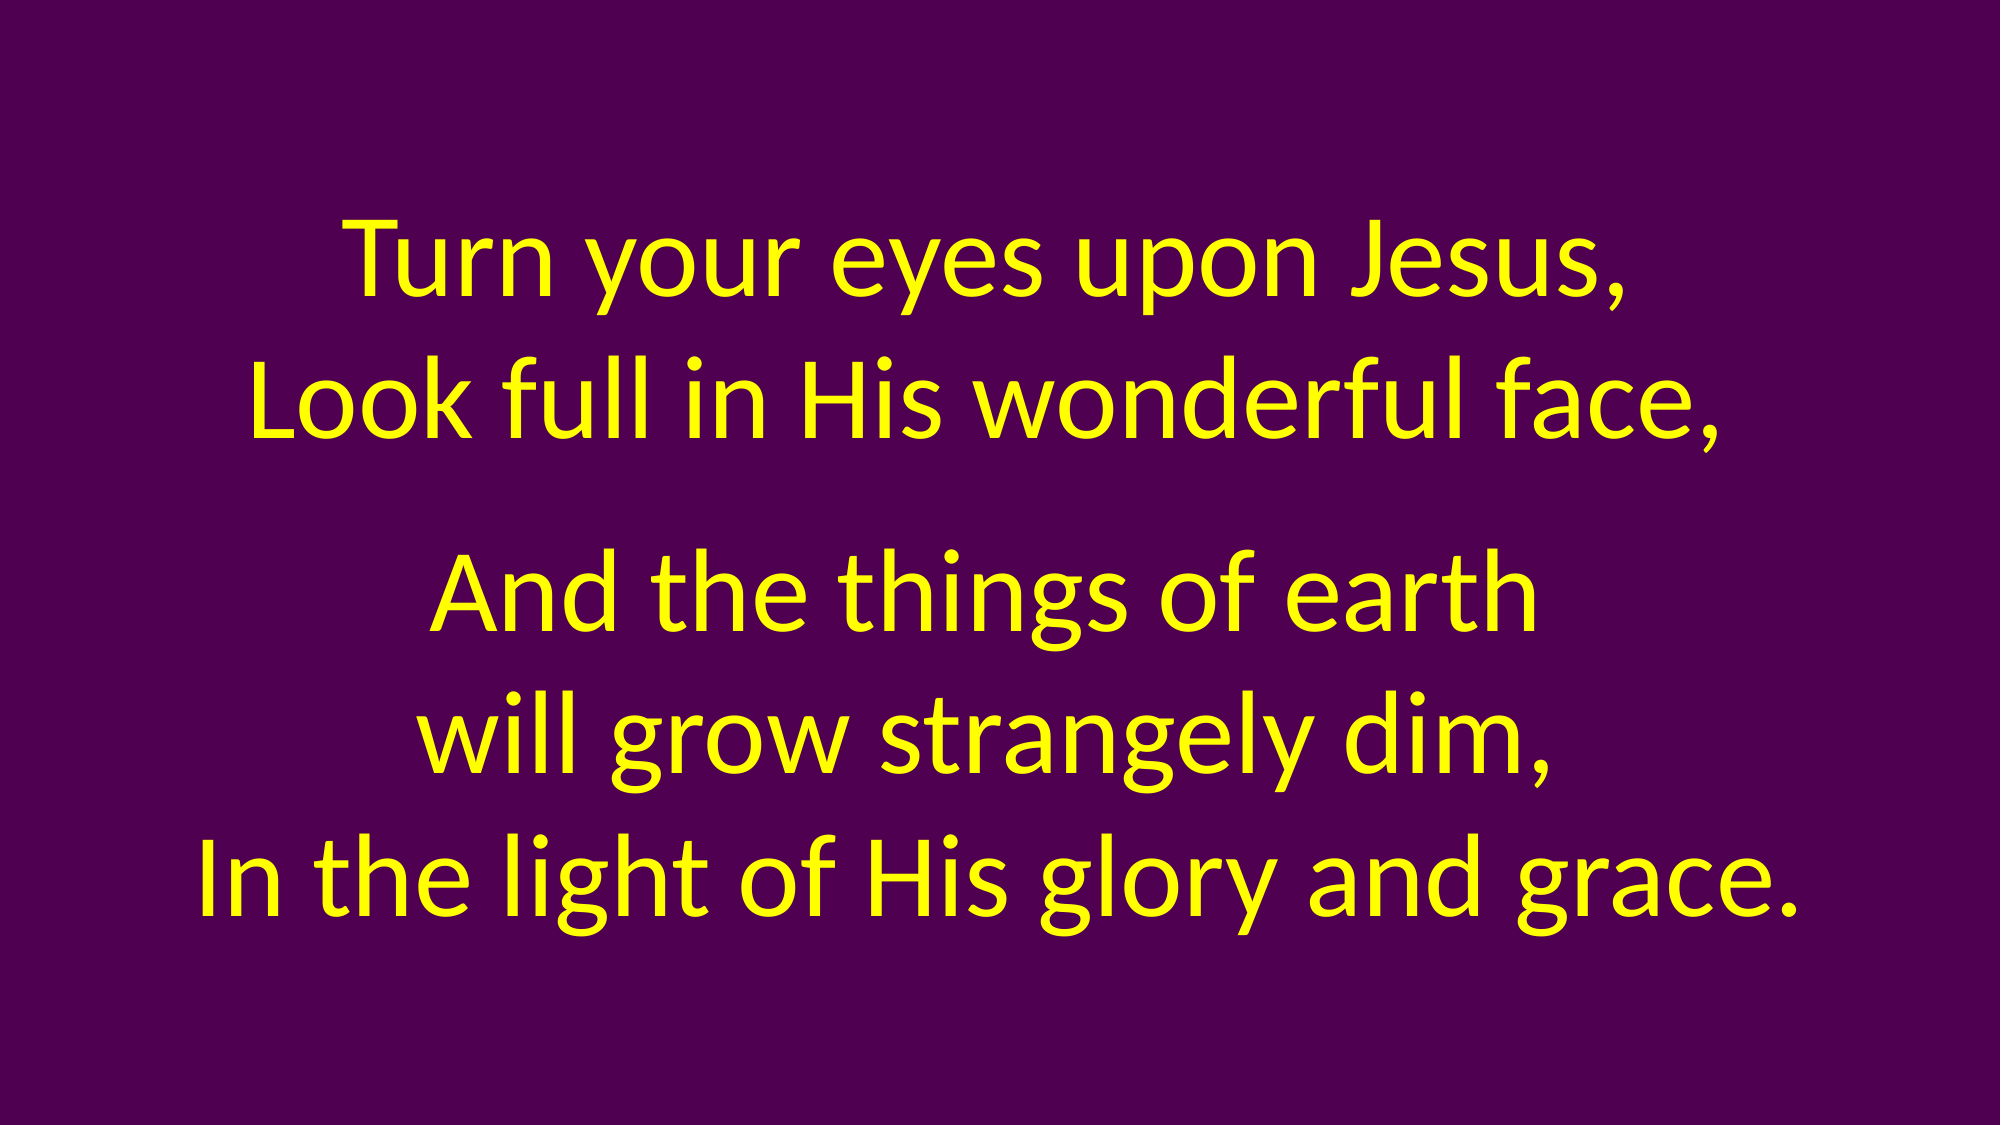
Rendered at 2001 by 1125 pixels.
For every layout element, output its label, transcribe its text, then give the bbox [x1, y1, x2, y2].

text_box Turn your eyes upon Jesus, Look full in His wonderful face, And the things of earth will grow strangely dim, In the light of His glory and grace. [0, 169, 2000, 948]
